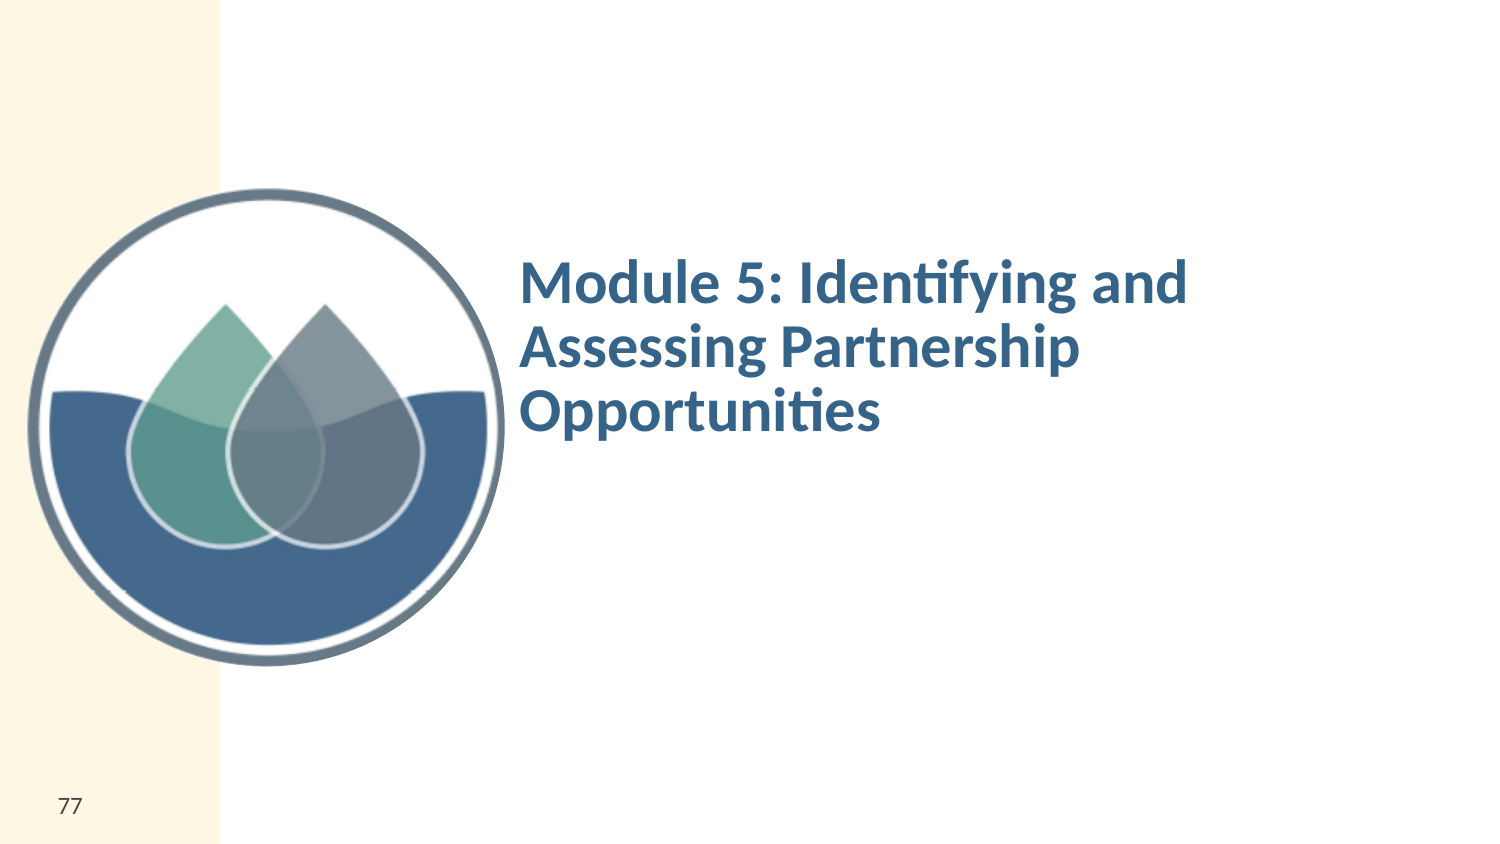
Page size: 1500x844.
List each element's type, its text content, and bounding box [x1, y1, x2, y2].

title Module 5: Identifying and Assessing Partnership Opportunities [504, 255, 1373, 442]
slide_number 77 [16, 782, 124, 828]
